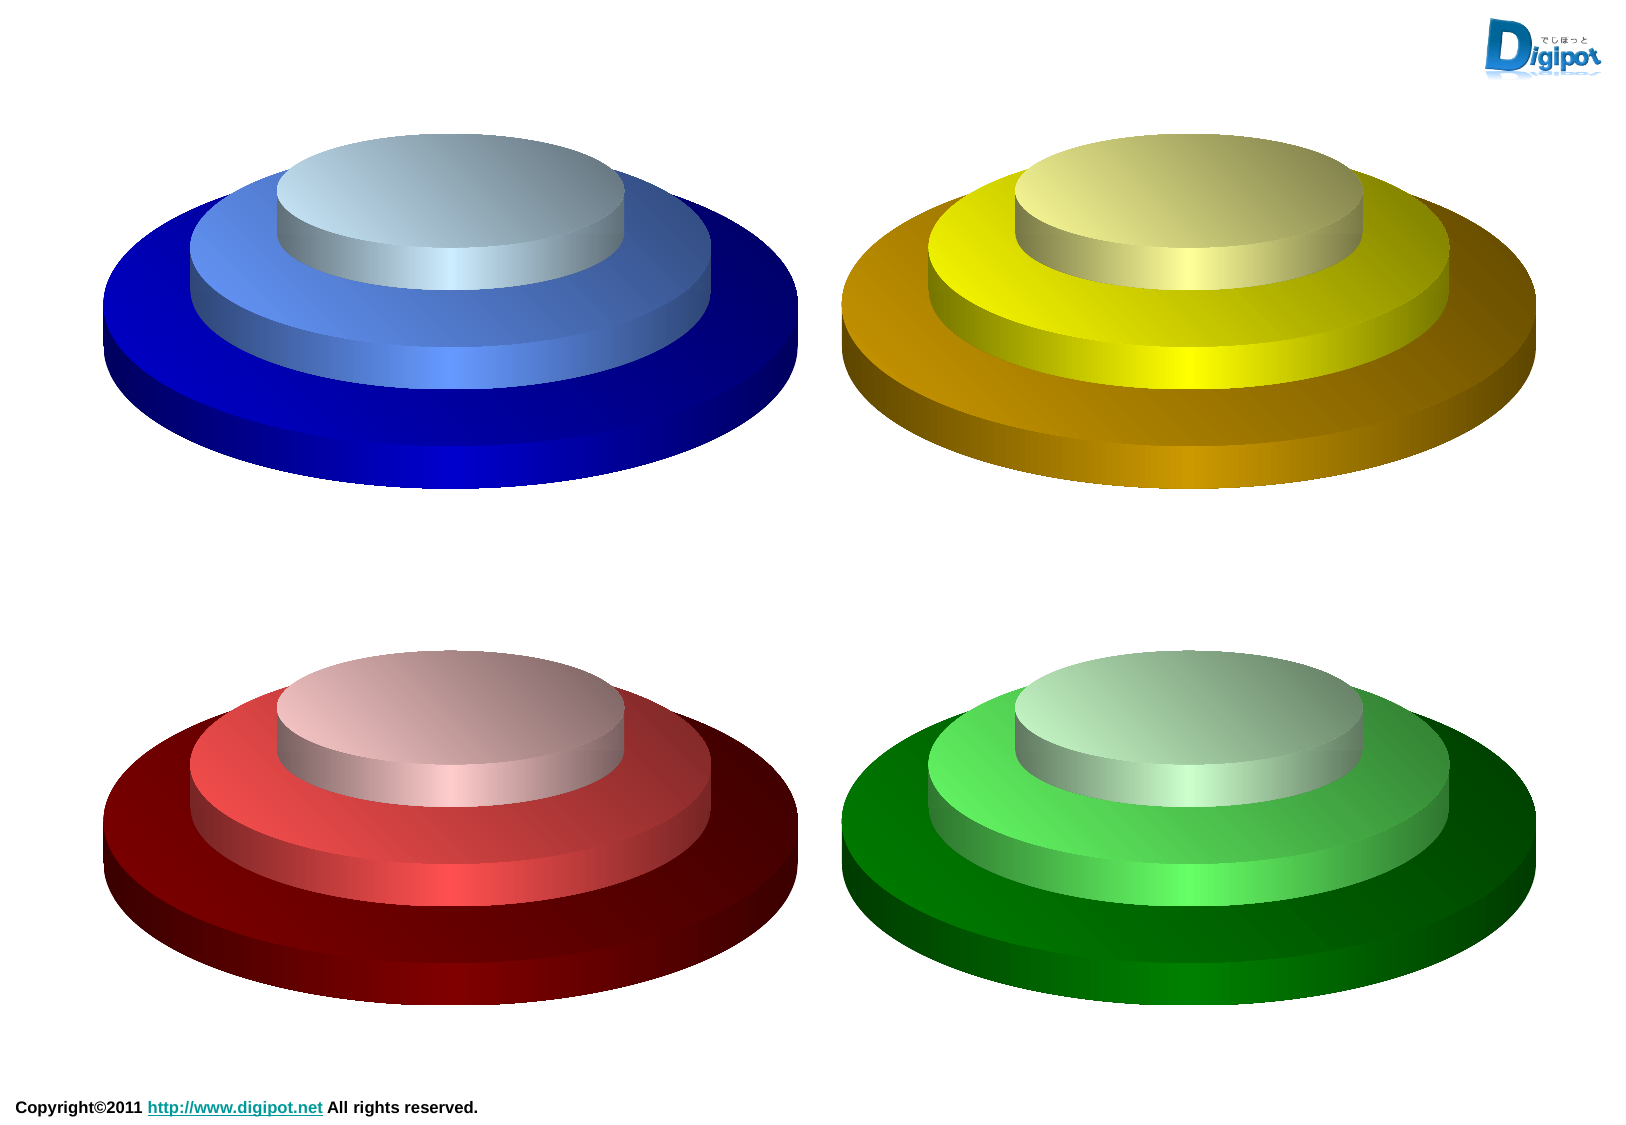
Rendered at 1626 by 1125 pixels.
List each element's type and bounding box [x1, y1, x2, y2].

text_box [103, 679, 798, 1006]
text_box [276, 650, 625, 807]
text_box [276, 134, 625, 290]
text_box [841, 134, 1536, 489]
text_box [103, 162, 798, 489]
text_box [190, 665, 711, 907]
picture [1485, 18, 1602, 82]
text_box [190, 148, 711, 390]
text_box [841, 650, 1536, 1006]
